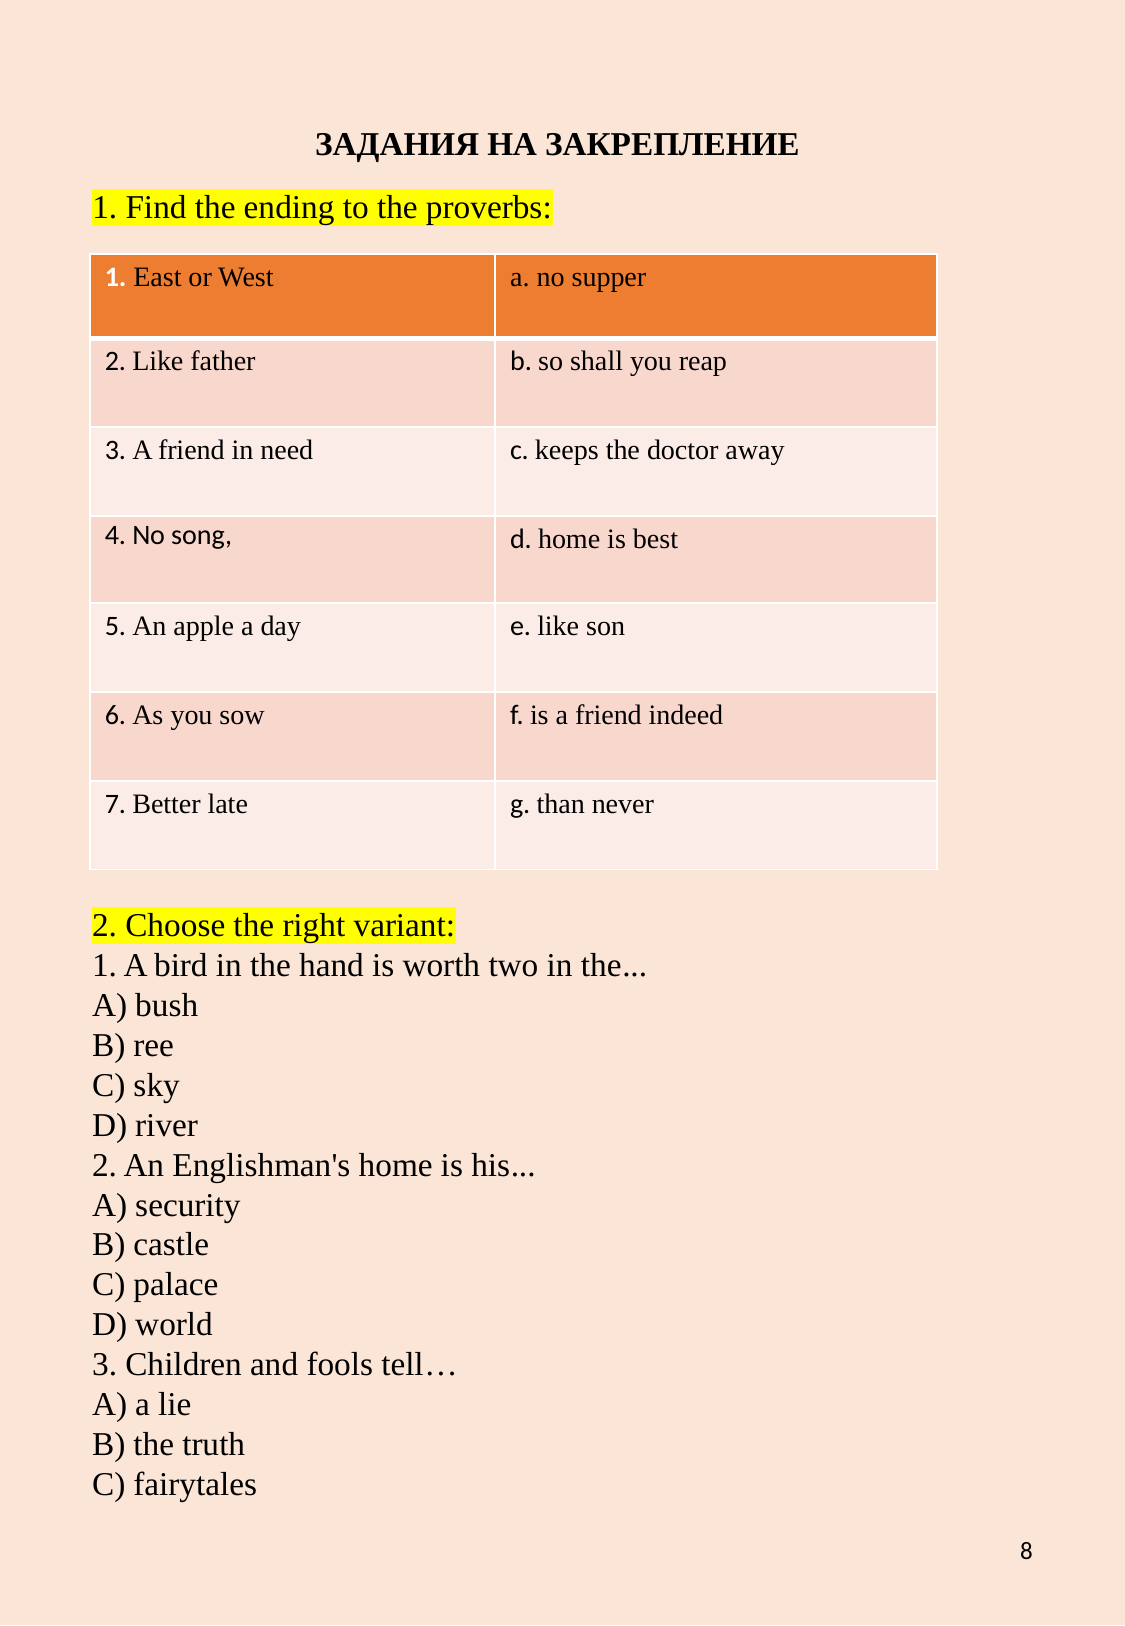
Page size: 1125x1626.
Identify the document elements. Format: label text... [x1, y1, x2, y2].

table_cell 4. No song, [91, 517, 494, 602]
table_cell c. keeps the doctor away [496, 428, 936, 515]
table_cell d. home is best [496, 517, 936, 602]
table_header a. no supper [496, 255, 936, 336]
table_cell 7. Better late [91, 782, 494, 869]
title ЗАДАНИЯ НА ЗАКРЕПЛЕНИЕ [77, 50, 1048, 182]
list 1. Find the ending to the proverbs: [77, 182, 1048, 1464]
table_header 1. East or West [91, 255, 494, 336]
slide_number 8 [1004, 1506, 1048, 1593]
text_box 2. Choose the right variant: 1. A bird in the hand is worth two in the... A) bush B) ree C) sky D) river 2. An Englishman's home is his... A) security B) castle C) palace D) world 3. Children and fools tell… A) a lie B) the truth C) fairytales [77, 895, 1005, 1585]
table_cell g. than never [496, 782, 936, 869]
table_cell 2. Like father [91, 341, 494, 426]
table_cell 6. As you sow [91, 693, 494, 780]
table_cell f. is a friend indeed [496, 693, 936, 780]
table_cell b. so shall you reap [496, 341, 936, 426]
table_cell 5. An apple a day [91, 604, 494, 691]
table_cell 3. A friend in need [91, 428, 494, 515]
table_cell e. like son [496, 604, 936, 691]
